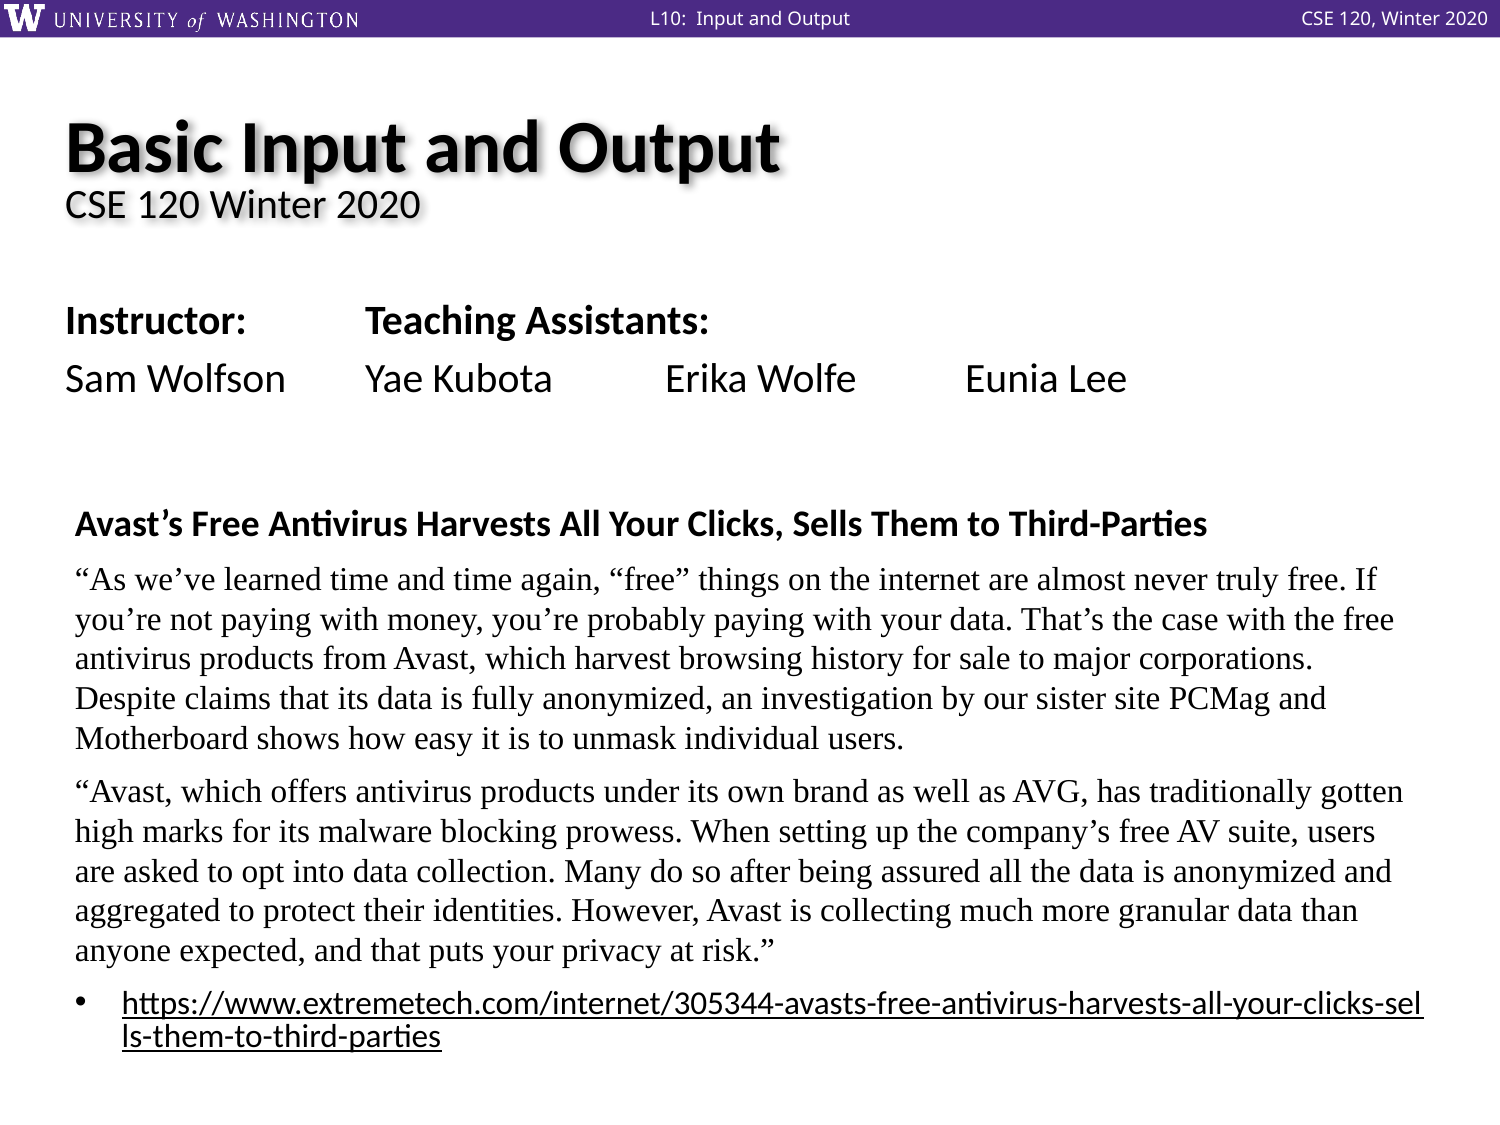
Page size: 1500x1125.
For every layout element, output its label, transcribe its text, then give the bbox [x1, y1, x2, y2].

subtitle Instructor: Teaching Assistants: Sam Wolfson Yae Kubota Erika Wolfe Eunia Lee [49, 284, 1423, 466]
text_box Avast’s Free Antivirus Harvests All Your Clicks, Sells Them to Third-Parties “As we’ve learned time and time again, “free” things on the internet are almost never truly free. If you’re not paying with money, you’re probably paying with your data. That’s the case with the free antivirus products from Avast, which harvest browsing history for sale to major corporations. Despite claims that its data is fully anonymized, an investigation by our sister site PCMag and Motherboard shows how easy it is to unmask individual users. “Avast, which offers antivirus products under its own brand as well as AVG, has traditionally gotten high marks for its malware blocking prowess. When setting up the company’s free AV suite, users are asked to opt into data collection. Many do so after being assured all the data is anonymized and aggregated to protect their identities. However, Avast is collecting much more granular data than anyone expected, and that puts your privacy at risk.” https://www.extremetech.com/internet/305344-avasts-free-antivirus-harvests-all-your-clicks-sells-them-to-third-parties [59, 491, 1440, 1069]
title Basic Input and Output CSE 120 Winter 2020 [49, 49, 1326, 284]
picture [4, 4, 358, 32]
